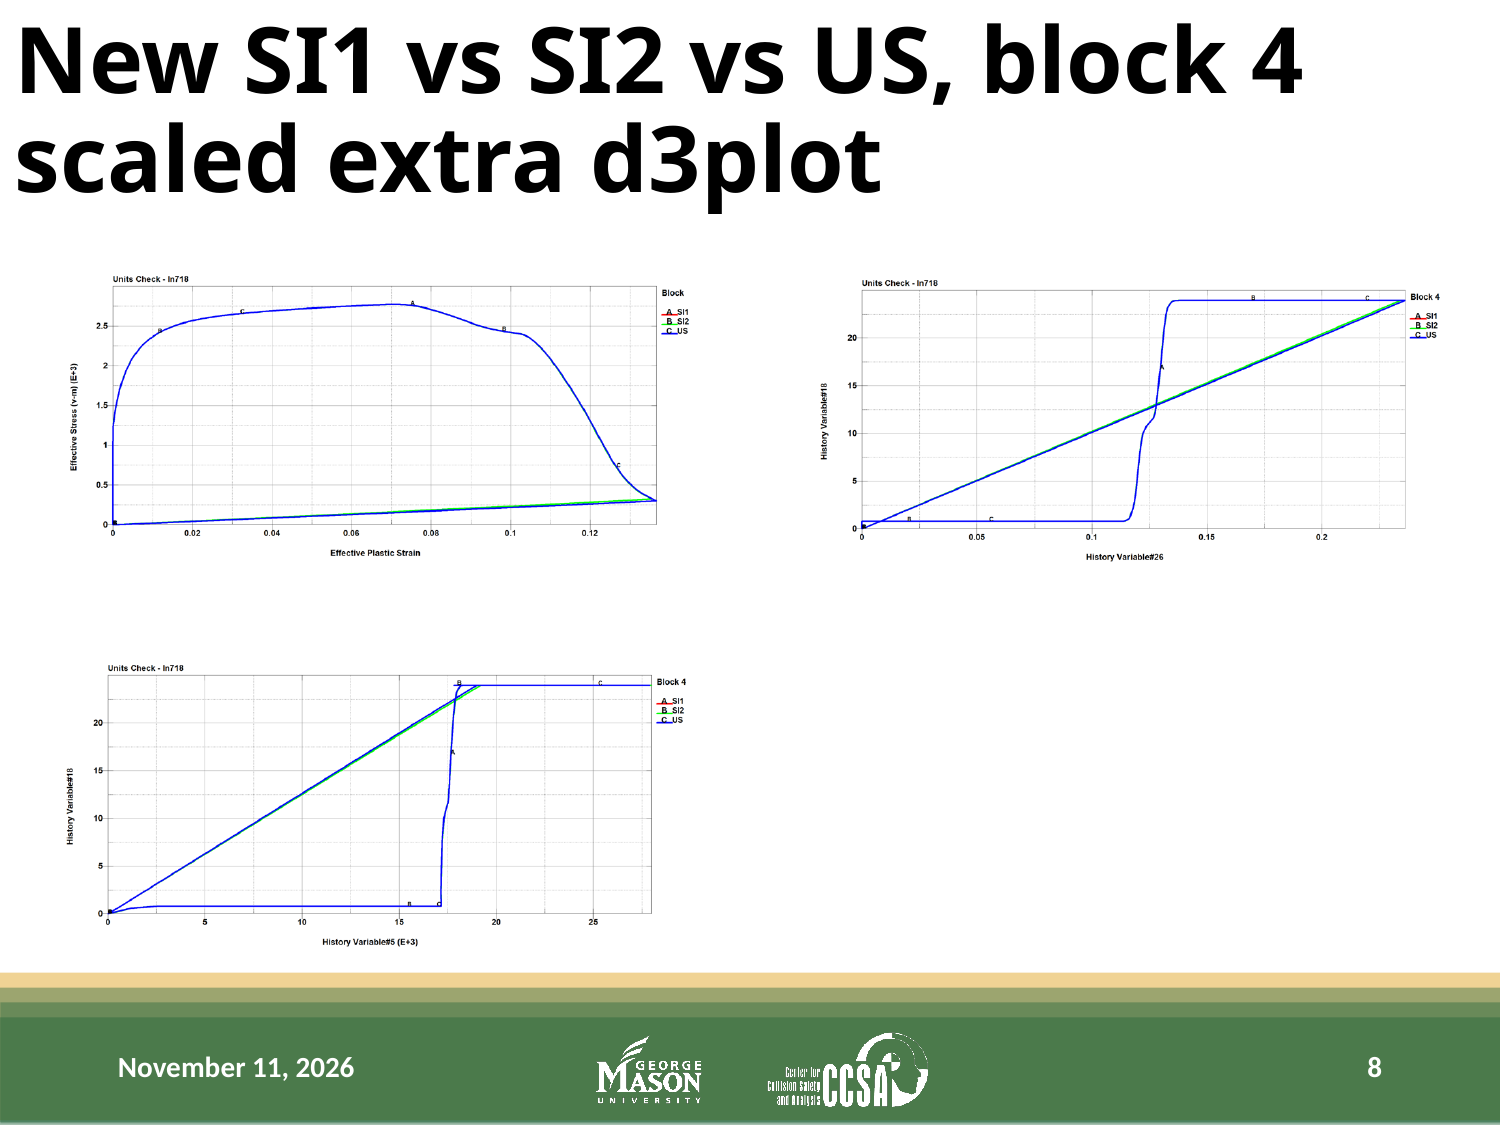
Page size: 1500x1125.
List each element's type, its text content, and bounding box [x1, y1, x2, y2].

picture [796, 272, 1453, 570]
slide_number 8 [1115, 1041, 1397, 1102]
text_box New SI1 vs SI2 vs US, block 4 scaled extra d3plot [0, 25, 1450, 201]
picture [47, 268, 703, 566]
picture [587, 1024, 713, 1115]
picture [42, 657, 698, 955]
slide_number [103, 1041, 441, 1102]
picture [757, 1024, 938, 1115]
